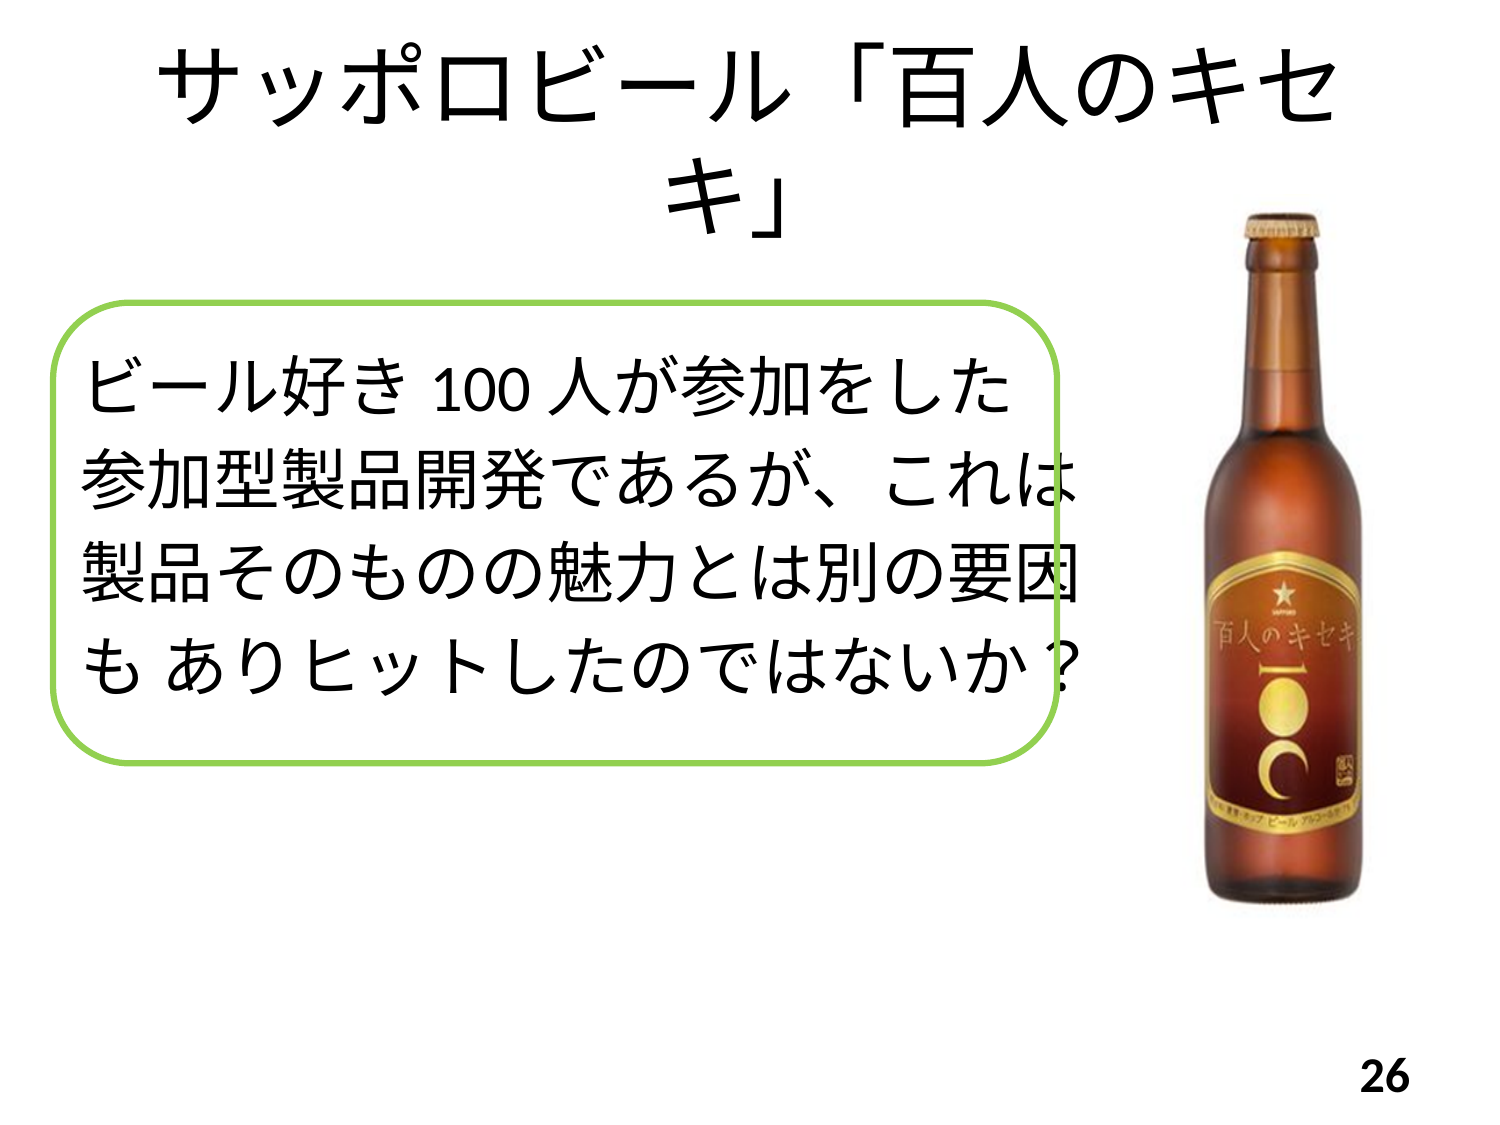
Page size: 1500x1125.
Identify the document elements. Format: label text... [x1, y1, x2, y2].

text_box [50, 300, 1060, 766]
picture [1080, 194, 1483, 940]
list ビール好き100人が参加をした 参加型製品開発であるが、これは 製品そのものの魅力とは別の要因 も ありヒットしたのではないか？ [64, 243, 1415, 986]
title サッポロビール「百人のキセキ」 [75, 45, 1425, 233]
slide_number 26 [1074, 1042, 1425, 1103]
